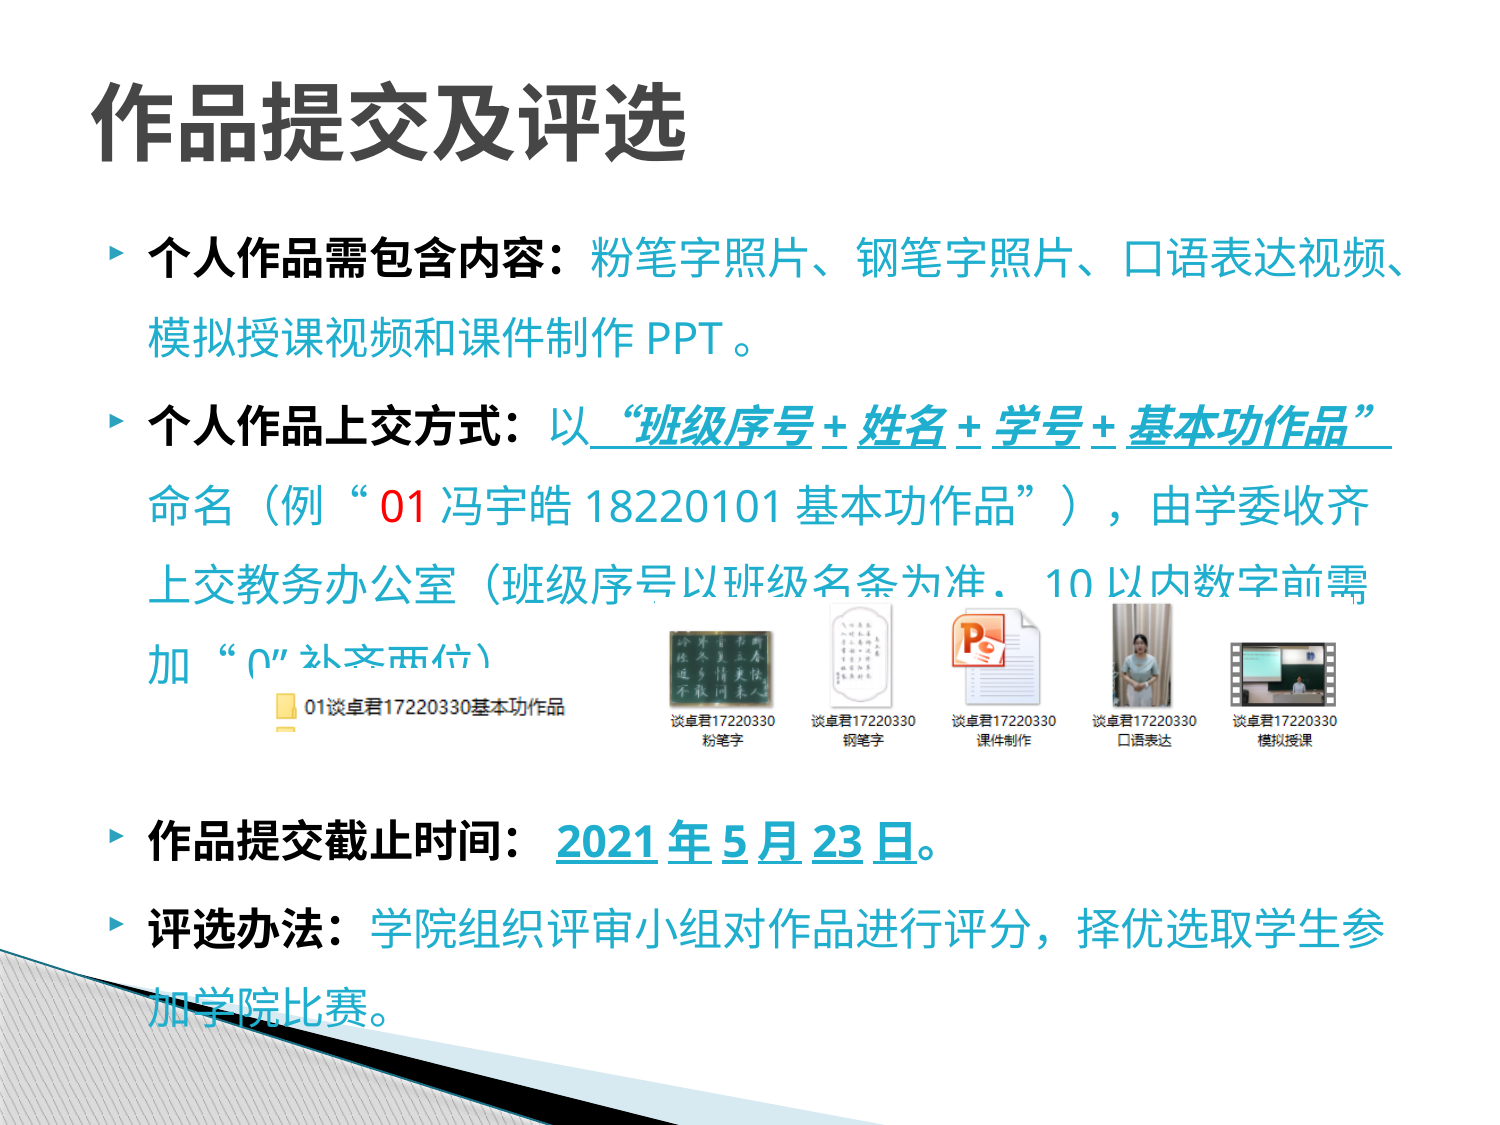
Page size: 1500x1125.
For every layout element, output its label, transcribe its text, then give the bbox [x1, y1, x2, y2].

picture [253, 668, 589, 732]
title 作品提交及评选 [75, 45, 1425, 197]
list 个人作品需包含内容：粉笔字照片、钢笔字照片、口语表达视频、模拟授课视频和课件制作PPT。 个人作品上交方式：以“班级序号+姓名+学号+基本功作品”命名（例“01冯宇皓18220101基本功作品”），由学委收齐上交教务办公室（班级序号以班级名条为准，10以内数字前需加“0”补齐两位）。 作品提交截止时间：2021年5月23日。 评选办法：学院组织评审小组对作品进行评分，择优选取学生参加学院比赛。 [75, 197, 1425, 1047]
picture [655, 597, 1353, 766]
